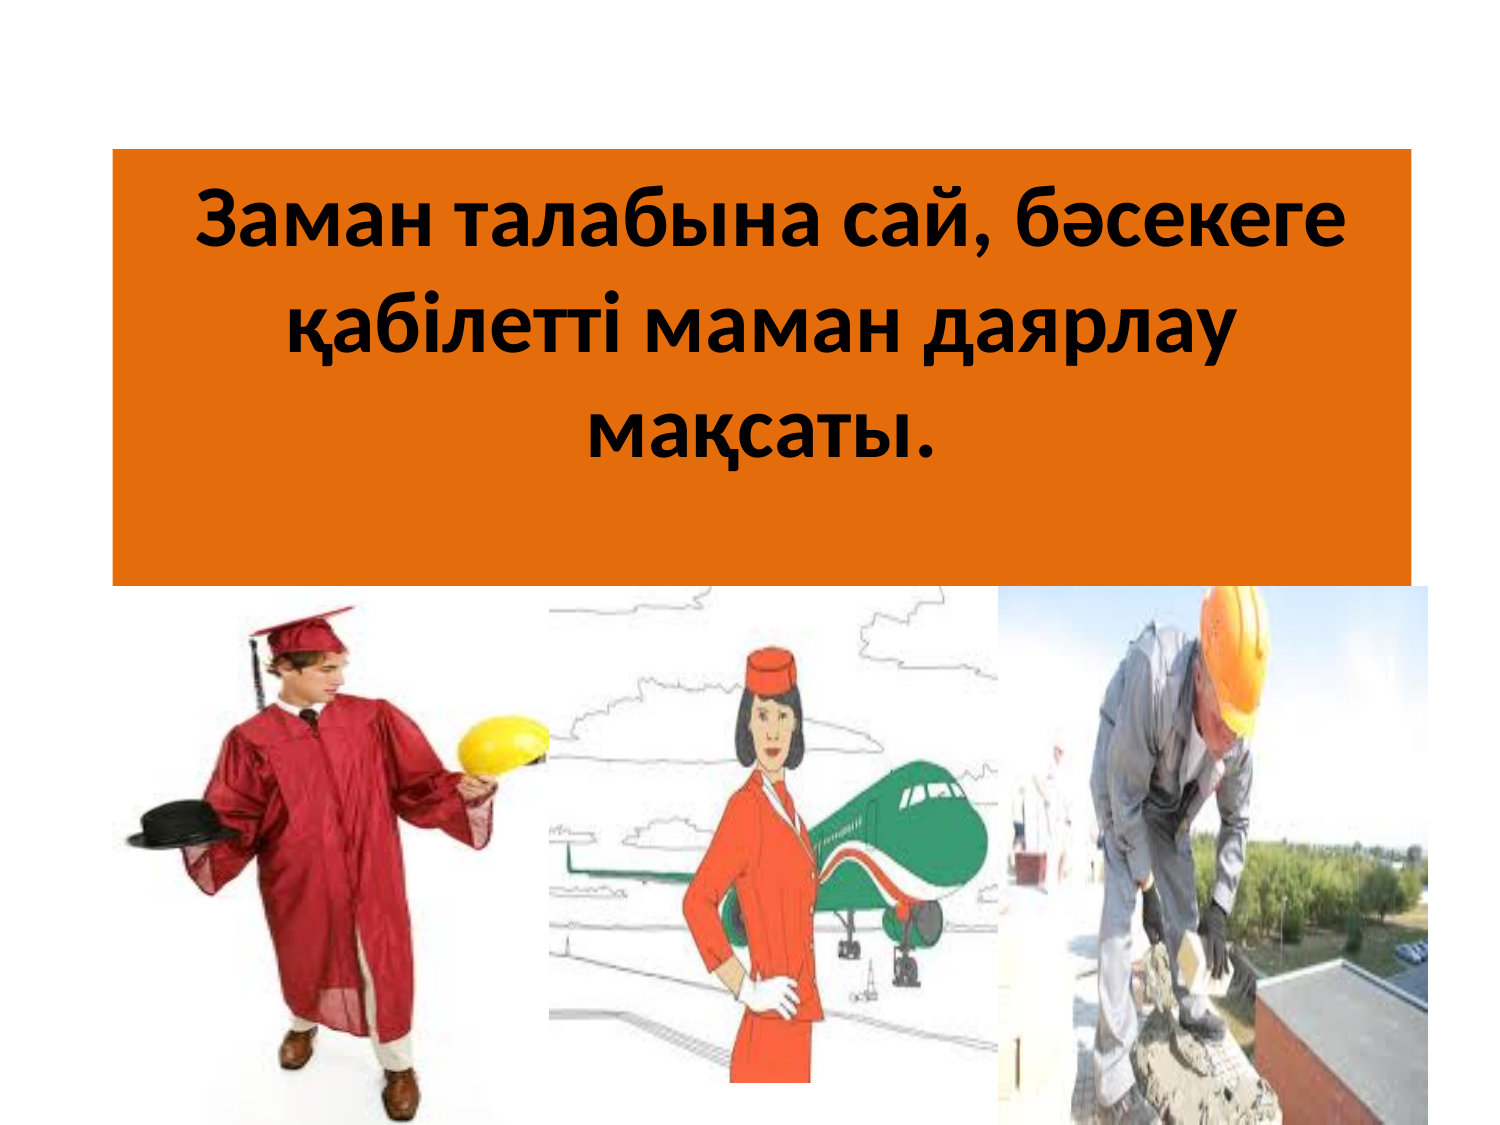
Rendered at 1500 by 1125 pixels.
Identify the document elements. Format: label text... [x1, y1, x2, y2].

title Заман талабына сай, бәсекеге қабілетті маман даярлау мақсаты. [112, 149, 1412, 584]
picture [111, 585, 1428, 1125]
